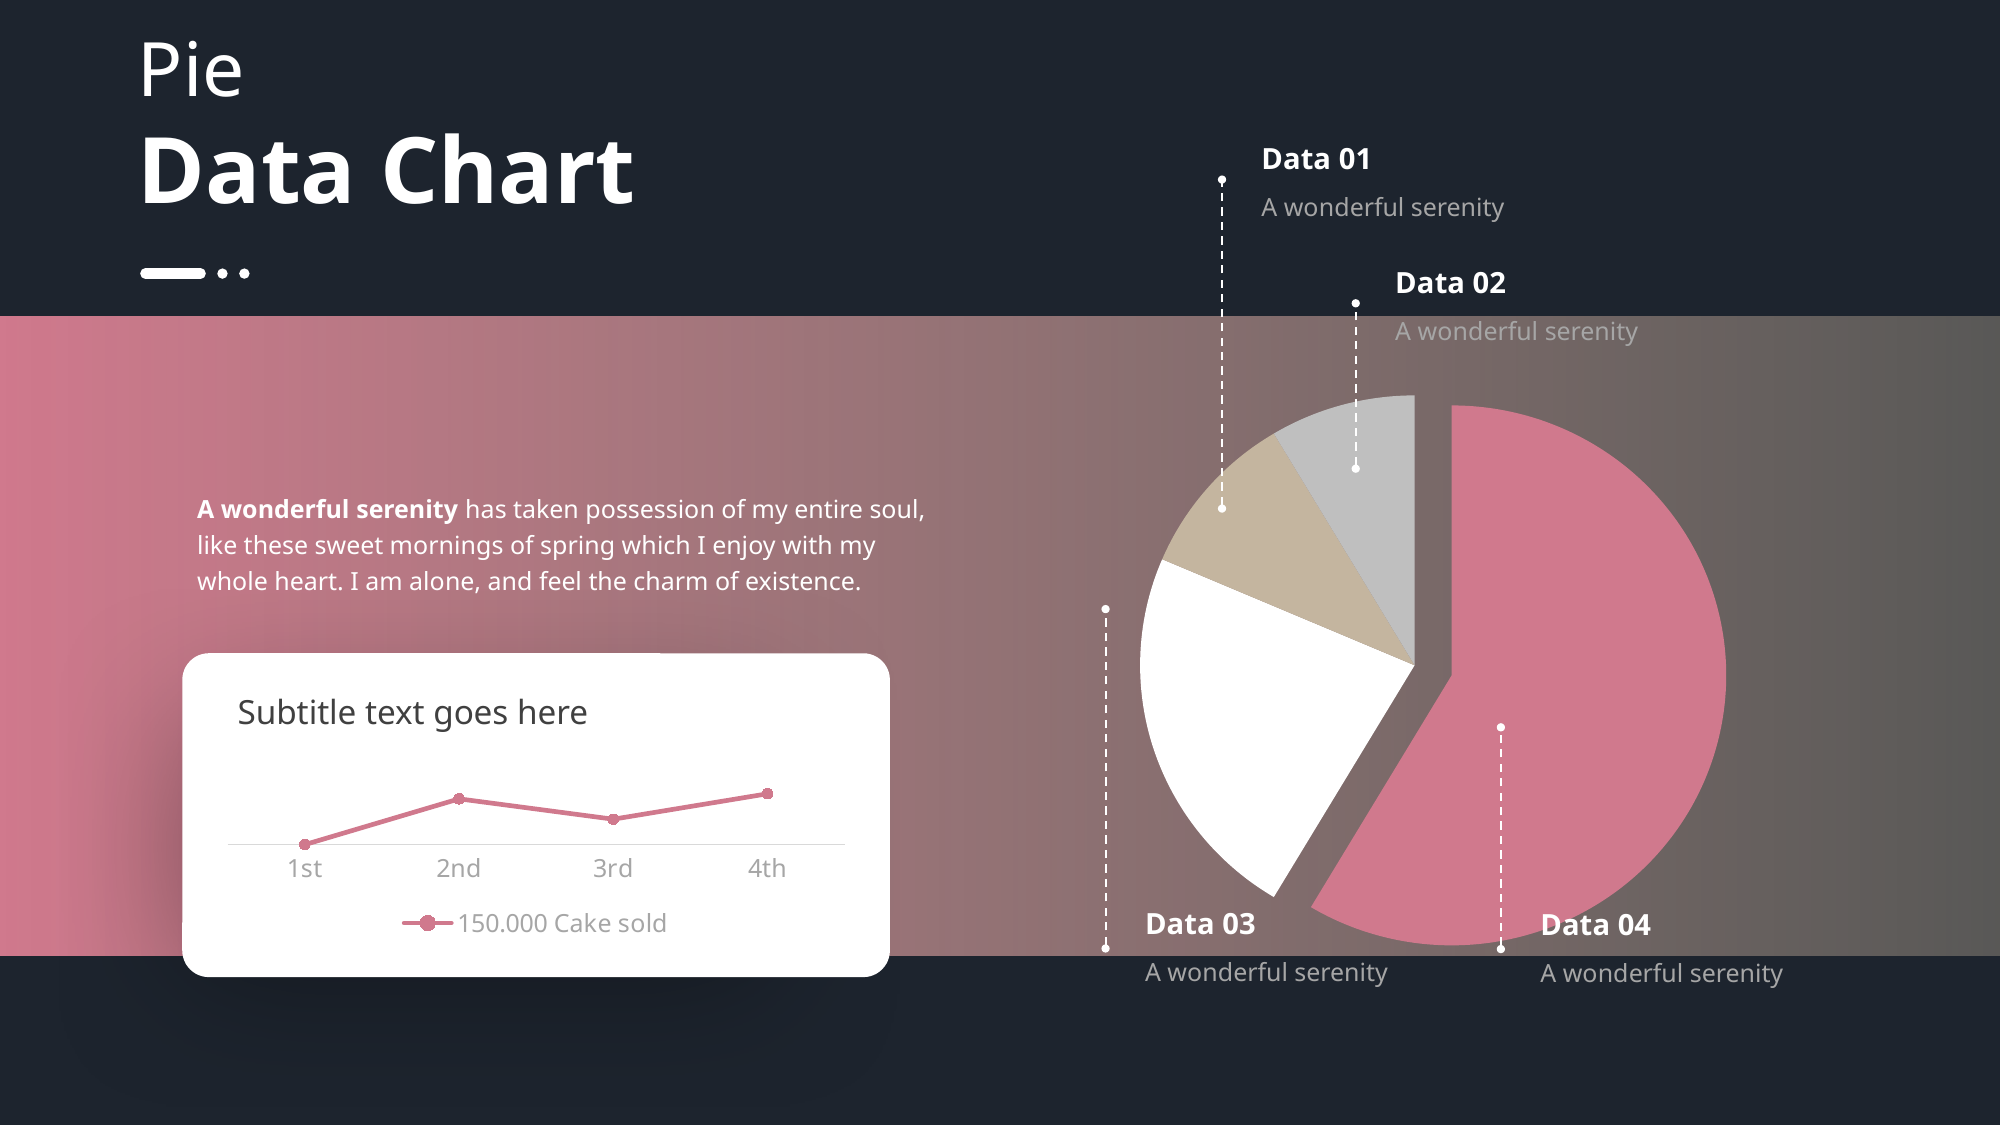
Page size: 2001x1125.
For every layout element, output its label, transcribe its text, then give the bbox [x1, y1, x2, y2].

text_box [214, 684, 858, 947]
text_box [181, 652, 891, 979]
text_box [1221, 132, 1562, 509]
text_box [1105, 609, 1446, 992]
chart [945, 350, 1839, 946]
text_box A wonderful serenity has taken possession of my entire soul, like these sweet mornings of spring which I enjoy with my whole heart. I am alone, and feel the charm of existence. [182, 480, 943, 603]
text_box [1355, 256, 1696, 469]
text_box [1500, 727, 1841, 993]
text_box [123, 14, 778, 274]
